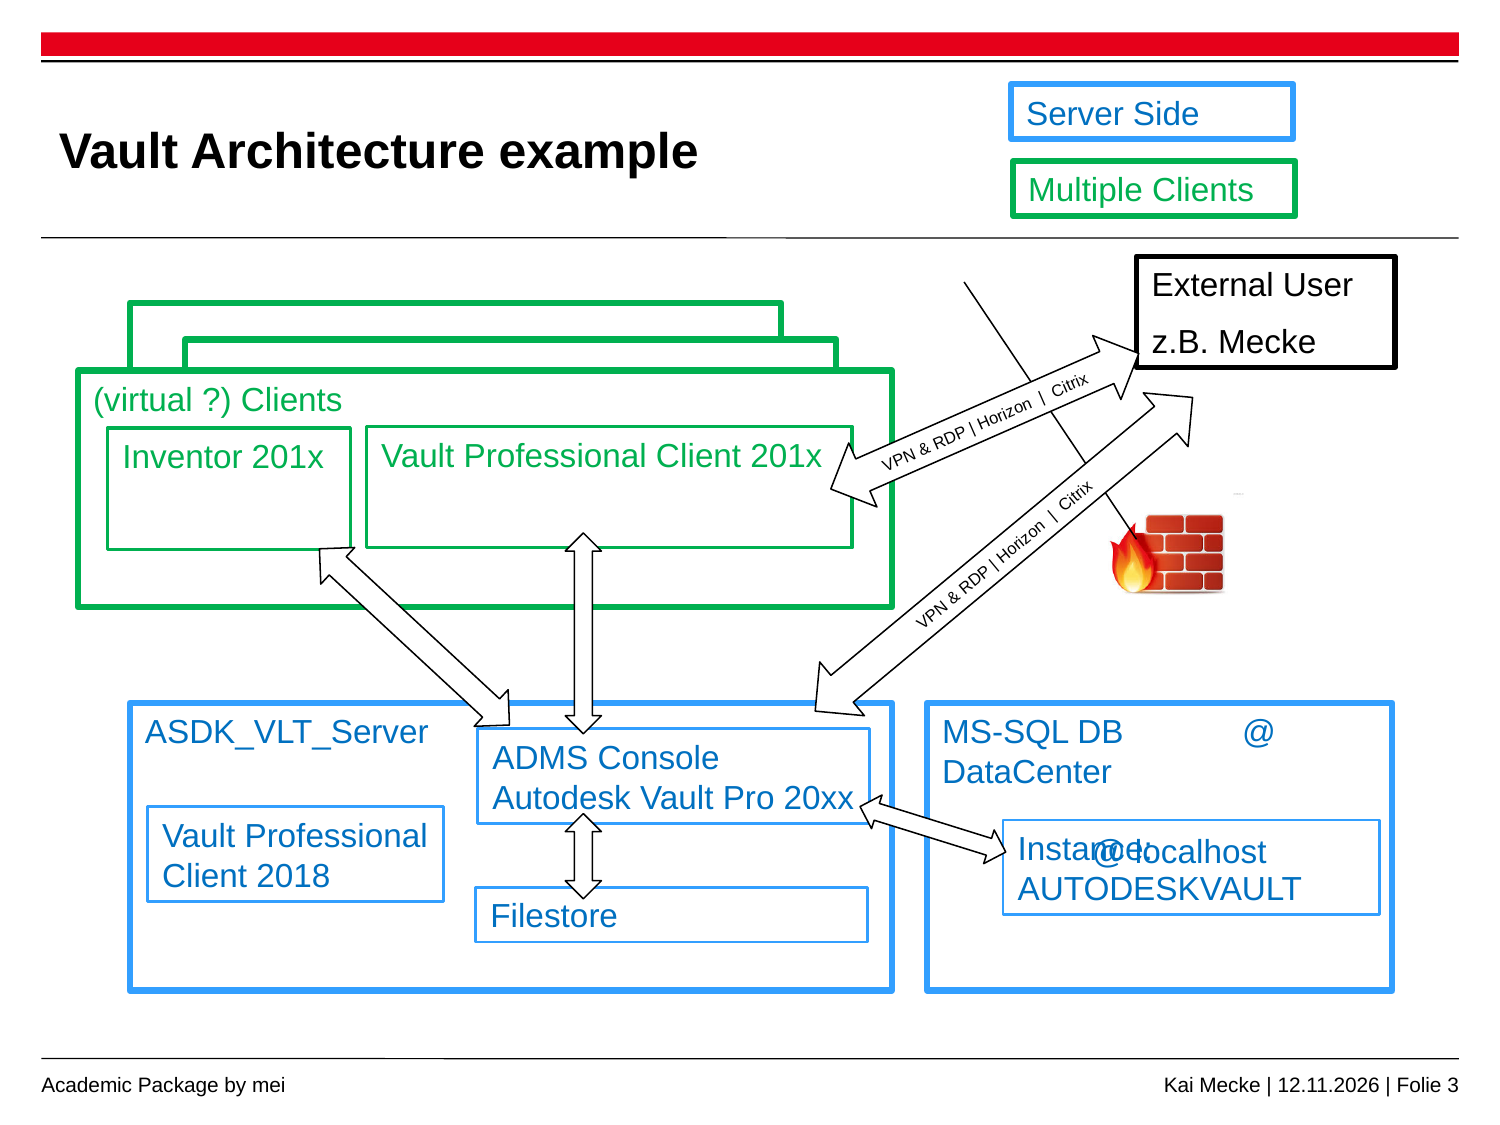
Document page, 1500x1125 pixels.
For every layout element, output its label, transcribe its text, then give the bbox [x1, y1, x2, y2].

title Vault Architecture example [58, 79, 1187, 218]
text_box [77, 83, 1396, 991]
footer Kai Mecke | 21.11.2017 | Folie 3 [1084, 1071, 1459, 1106]
